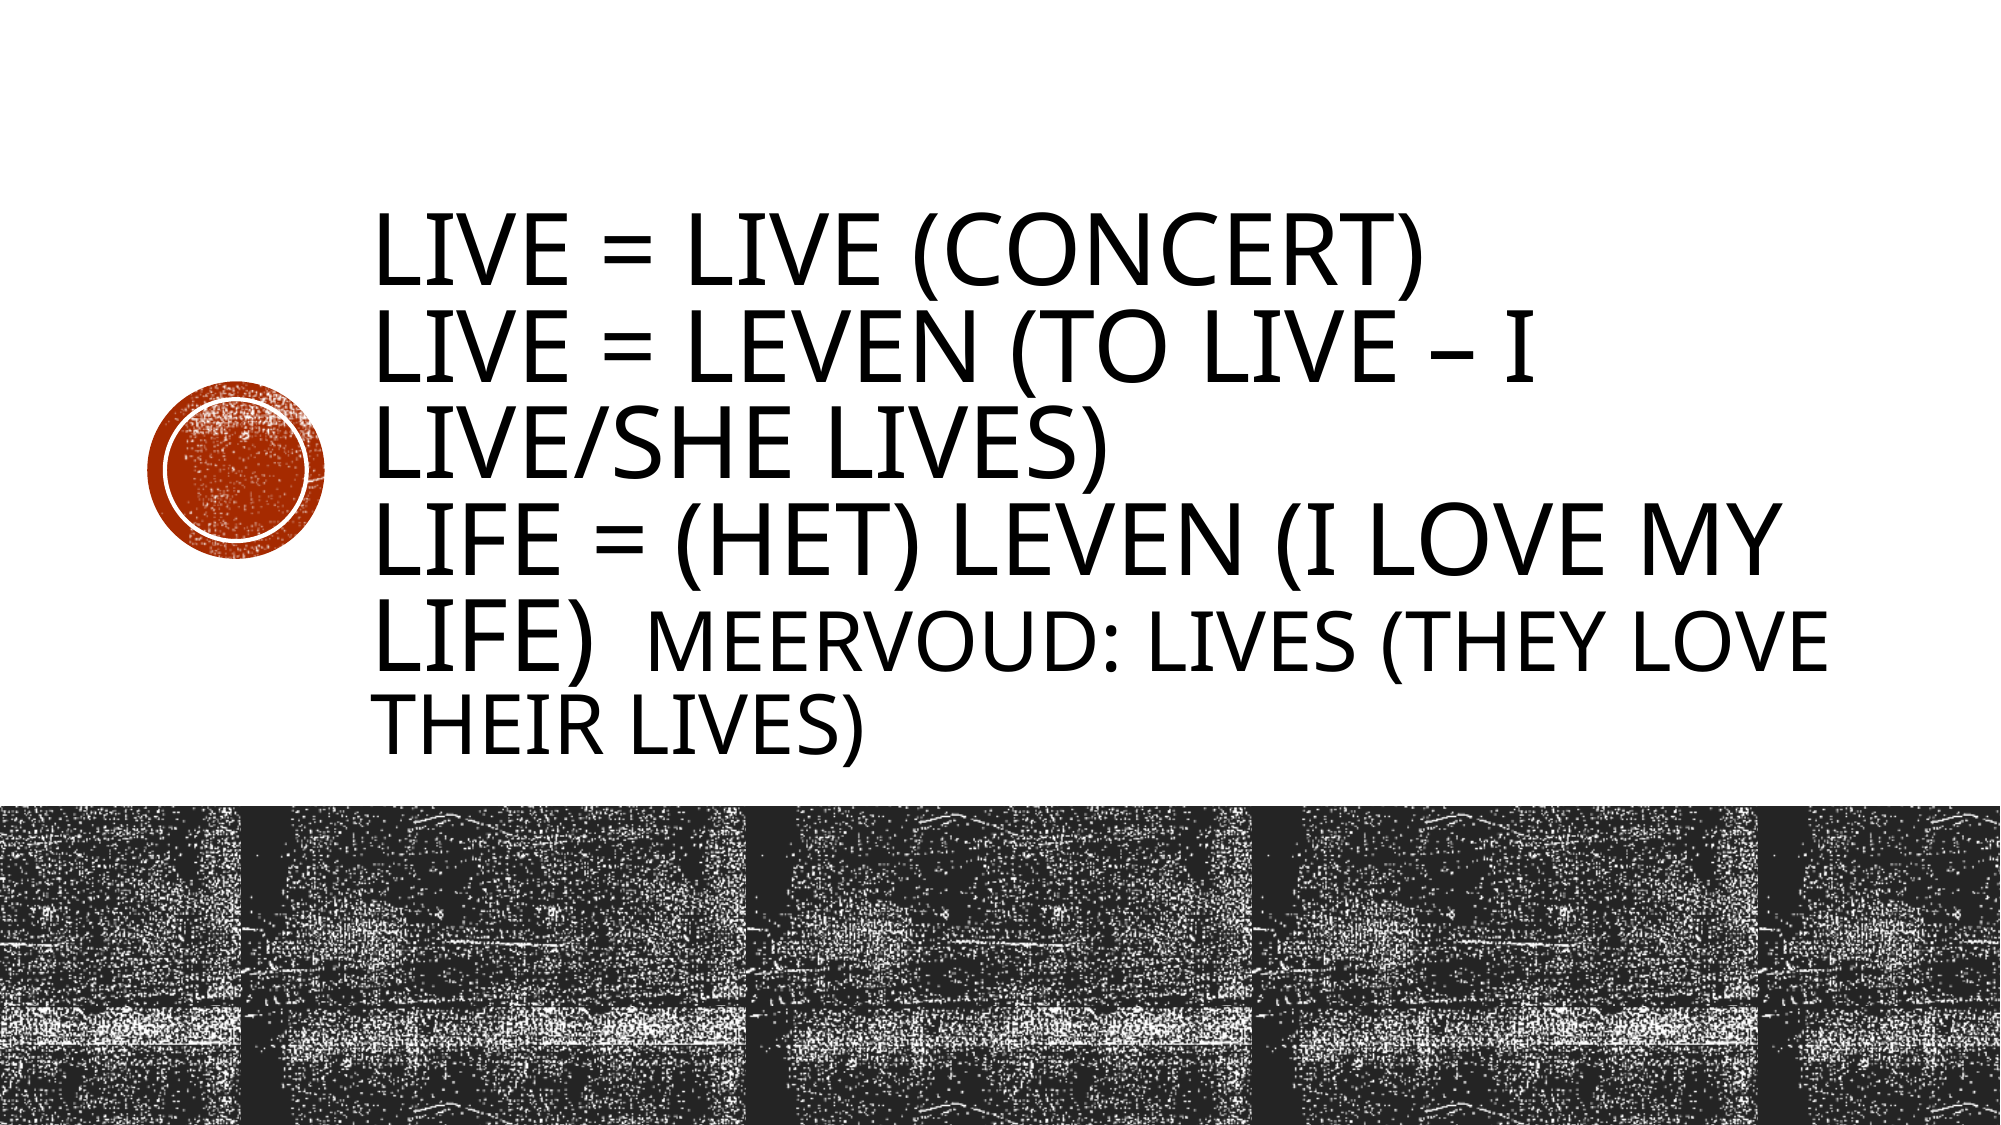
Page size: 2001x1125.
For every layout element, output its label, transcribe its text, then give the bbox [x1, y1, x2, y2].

title Live = live (concert) live = leven (to live – i live/she lives) life = (het) leven (i love my life) meervoud: lives (they love their lives) [355, 201, 1878, 779]
